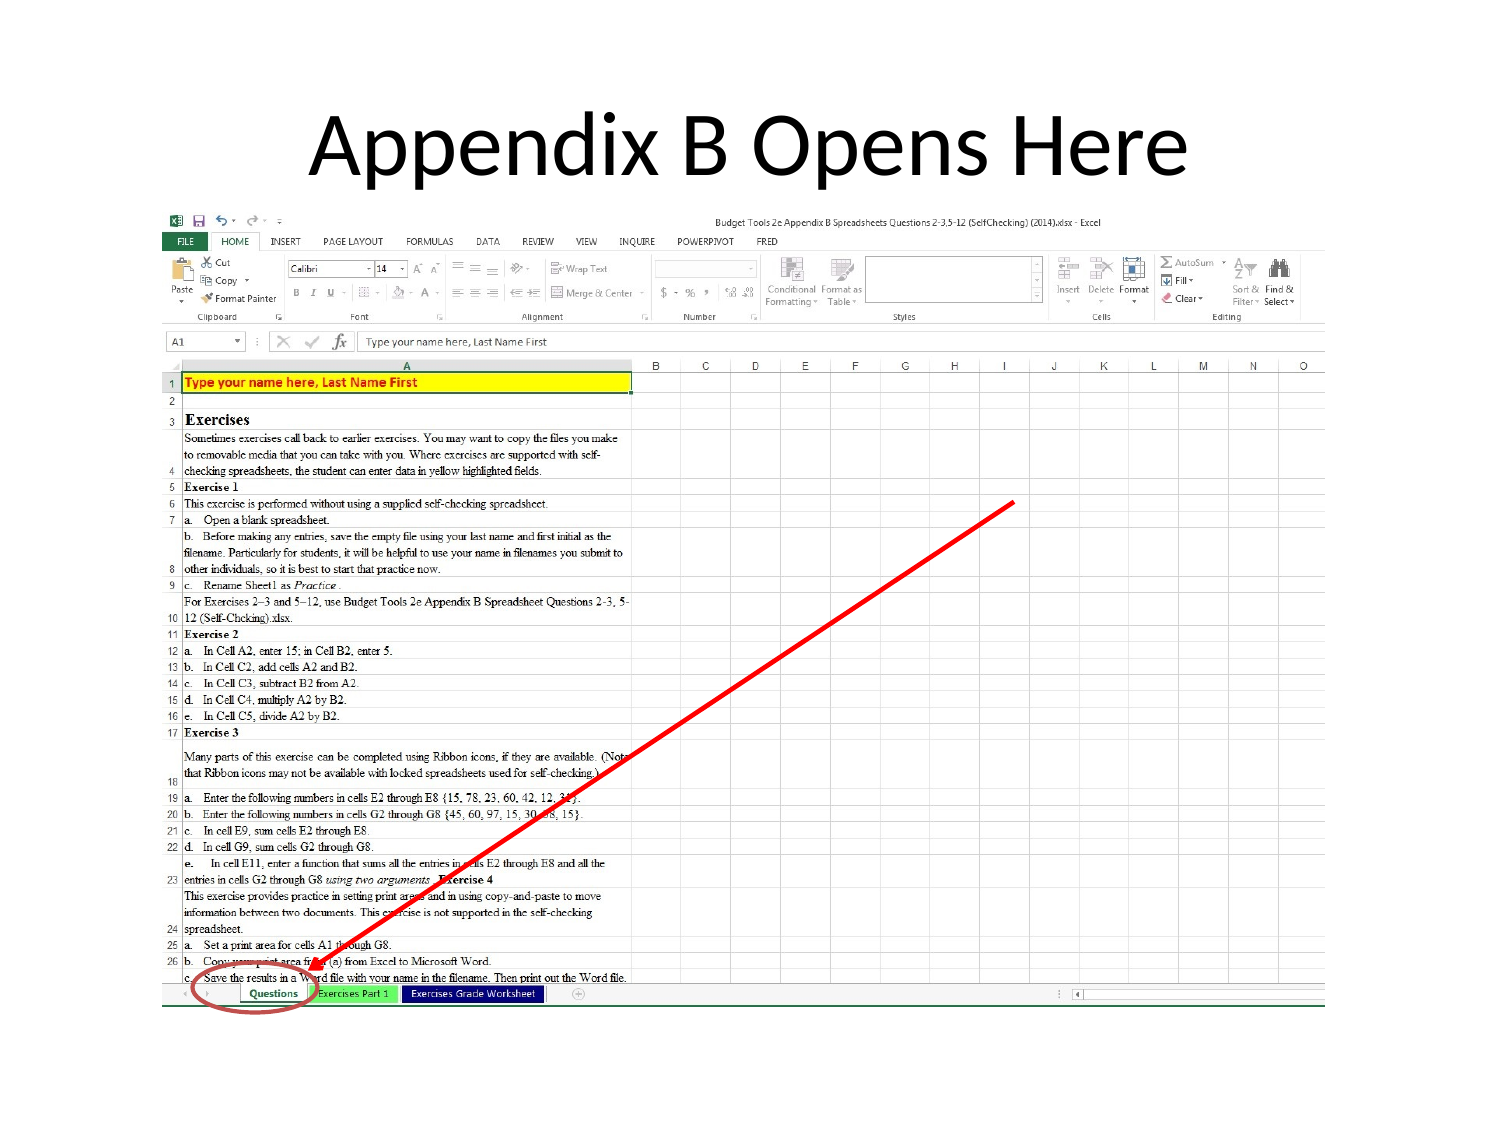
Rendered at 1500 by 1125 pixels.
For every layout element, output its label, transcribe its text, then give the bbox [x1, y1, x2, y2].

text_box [307, 501, 1015, 971]
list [162, 212, 1326, 1007]
title Appendix B Opens Here [75, 45, 1425, 233]
